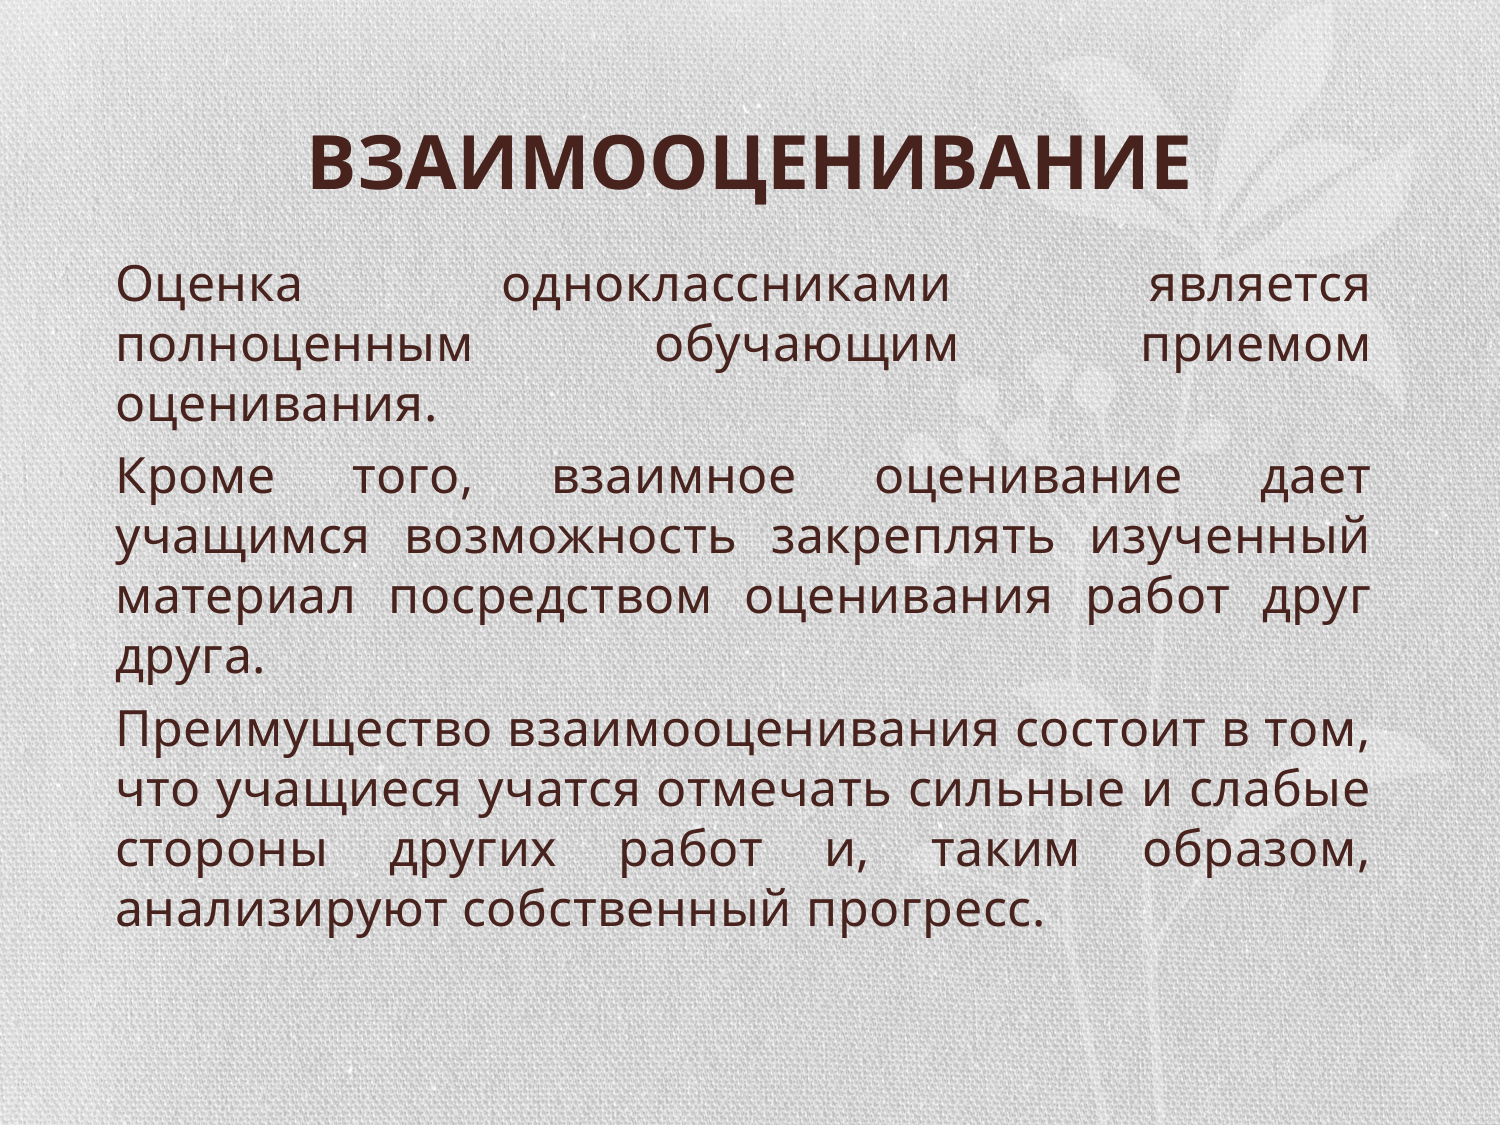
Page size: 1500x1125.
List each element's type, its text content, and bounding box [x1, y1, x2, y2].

list Оценка одноклассниками является полноценным обучающим приемом оценивания. Кроме того, взаимное оценивание дает учащимся возможность закреплять изученный материал посредством оценивания работ друг друга. Преимущество взаимооценивания состоит в том, что учащиеся учатся отмечать сильные и слабые стороны других работ и, таким образом, анализируют собственный прогресс. [100, 243, 1388, 1054]
title ВЗАИМООЦЕНИВАНИЕ [45, 37, 1455, 213]
